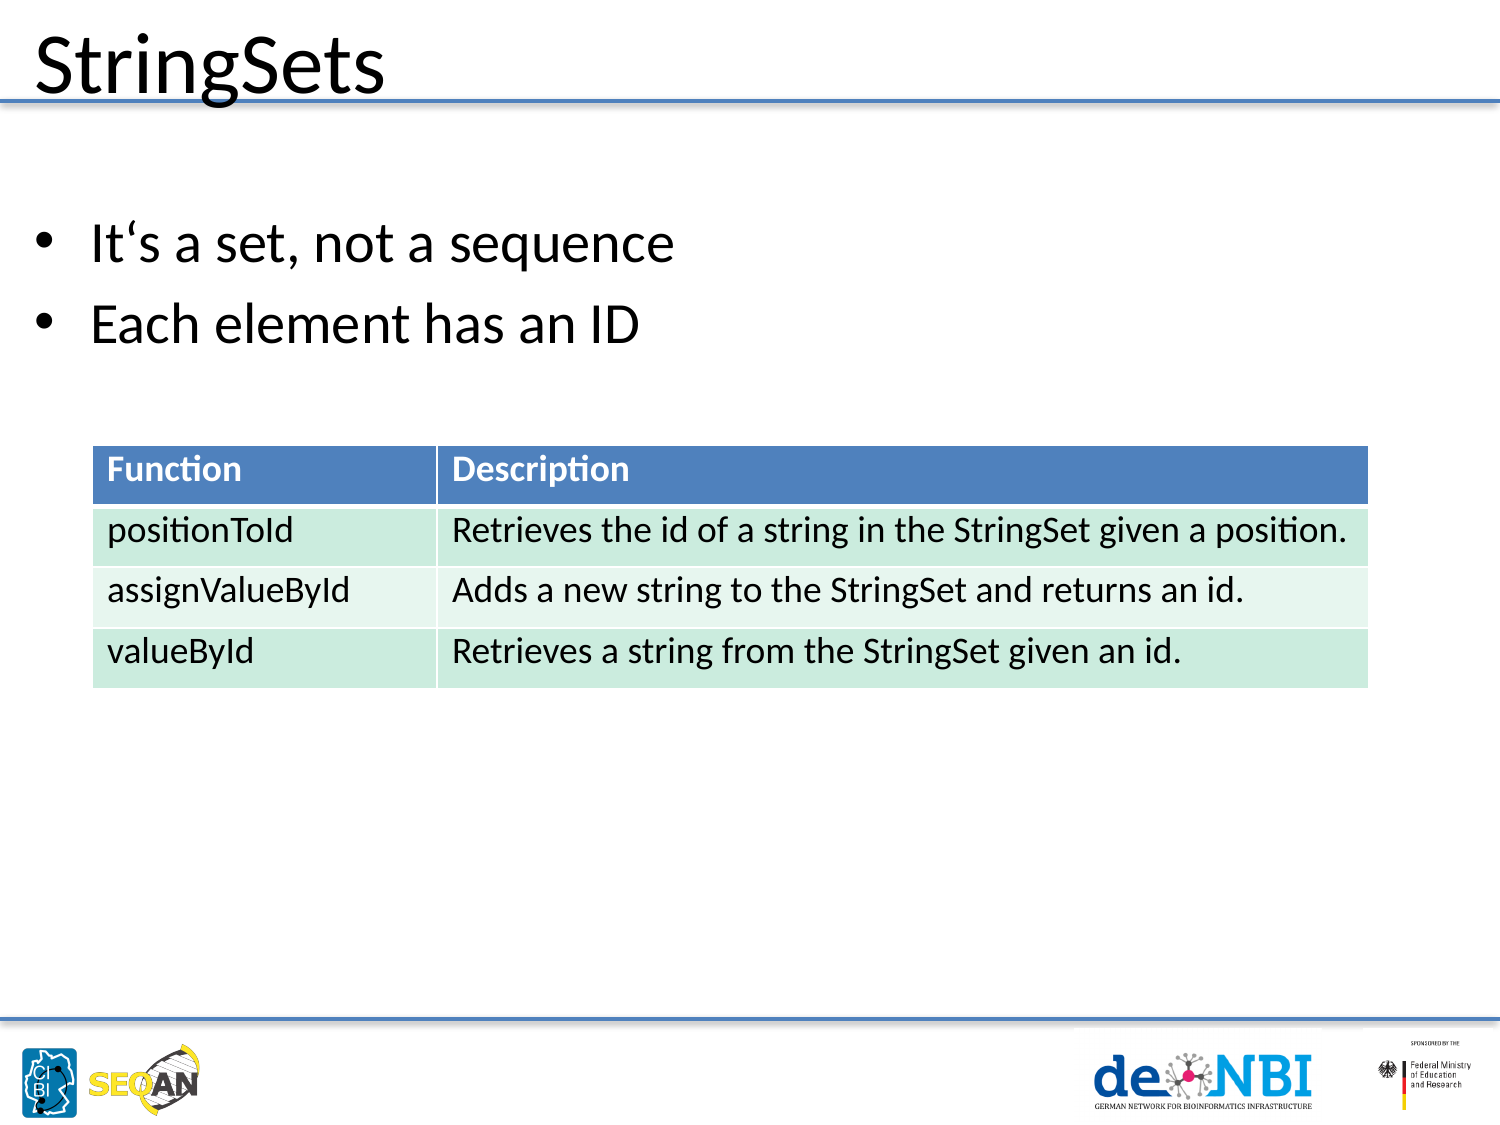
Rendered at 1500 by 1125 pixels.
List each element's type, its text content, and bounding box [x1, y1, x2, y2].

picture [1074, 1028, 1322, 1122]
table_cell Retrieves a string from the StringSet given an id. [438, 629, 1368, 688]
table_cell valueById [93, 629, 436, 688]
text_box It‘s a set, not a sequence Each element has an ID [19, 196, 1370, 862]
text_box StringSets [19, 0, 1370, 119]
table_cell positionToId [93, 509, 436, 566]
picture [31, 1060, 40, 1071]
picture [40, 1051, 48, 1059]
table_cell Retrieves the id of a string in the StringSet given a position. [438, 509, 1368, 566]
table_header Description [438, 446, 1368, 504]
picture [33, 1108, 44, 1113]
table_cell Adds a new string to the StringSet and returns an id. [438, 568, 1368, 627]
picture [75, 1042, 202, 1121]
table_header Function [93, 446, 436, 504]
table_cell assignValueById [93, 568, 436, 627]
